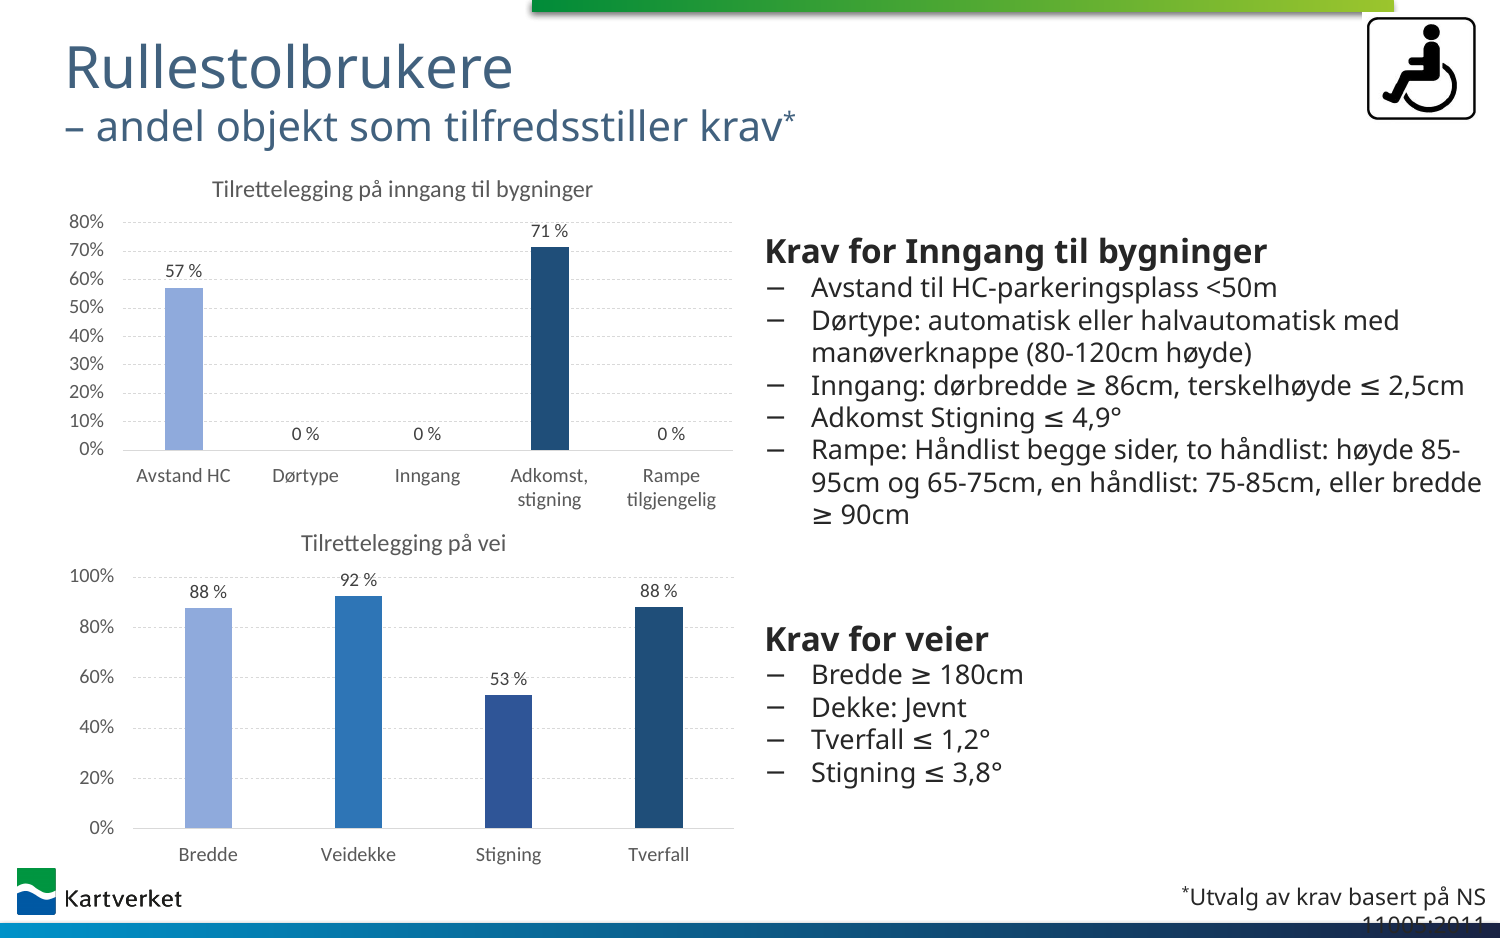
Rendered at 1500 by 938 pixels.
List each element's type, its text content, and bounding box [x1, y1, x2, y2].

text_box Krav for veier Bredde ≥ 180cm Dekke: Jevnt Tverfall ≤ 1,2° Stigning ≤ 3,8° [749, 610, 1500, 795]
picture [62, 166, 744, 519]
text_box *Utvalg av krav basert på NS 11005:2011 [1068, 873, 1500, 938]
text_box Krav for Inngang til bygninger Avstand til HC-parkeringsplass <50m Dørtype: automatisk eller halvautomatisk med manøverknappe (80-120cm høyde) Inngang: dørbredde ≥ 86cm, terskelhøyde ≤ 2,5cm Adkomst Stigning ≤ 4,9° Rampe: Håndlist begge sider, to håndlist: høyde 85-95cm og 65-75cm, en håndlist: 75-85cm, eller bredde ≥ 90cm [749, 223, 1500, 538]
picture [1362, 12, 1481, 126]
text_box Rullestolbrukere – andel objekt som tilfredsstiller krav* [49, 25, 1431, 158]
picture [62, 520, 746, 874]
